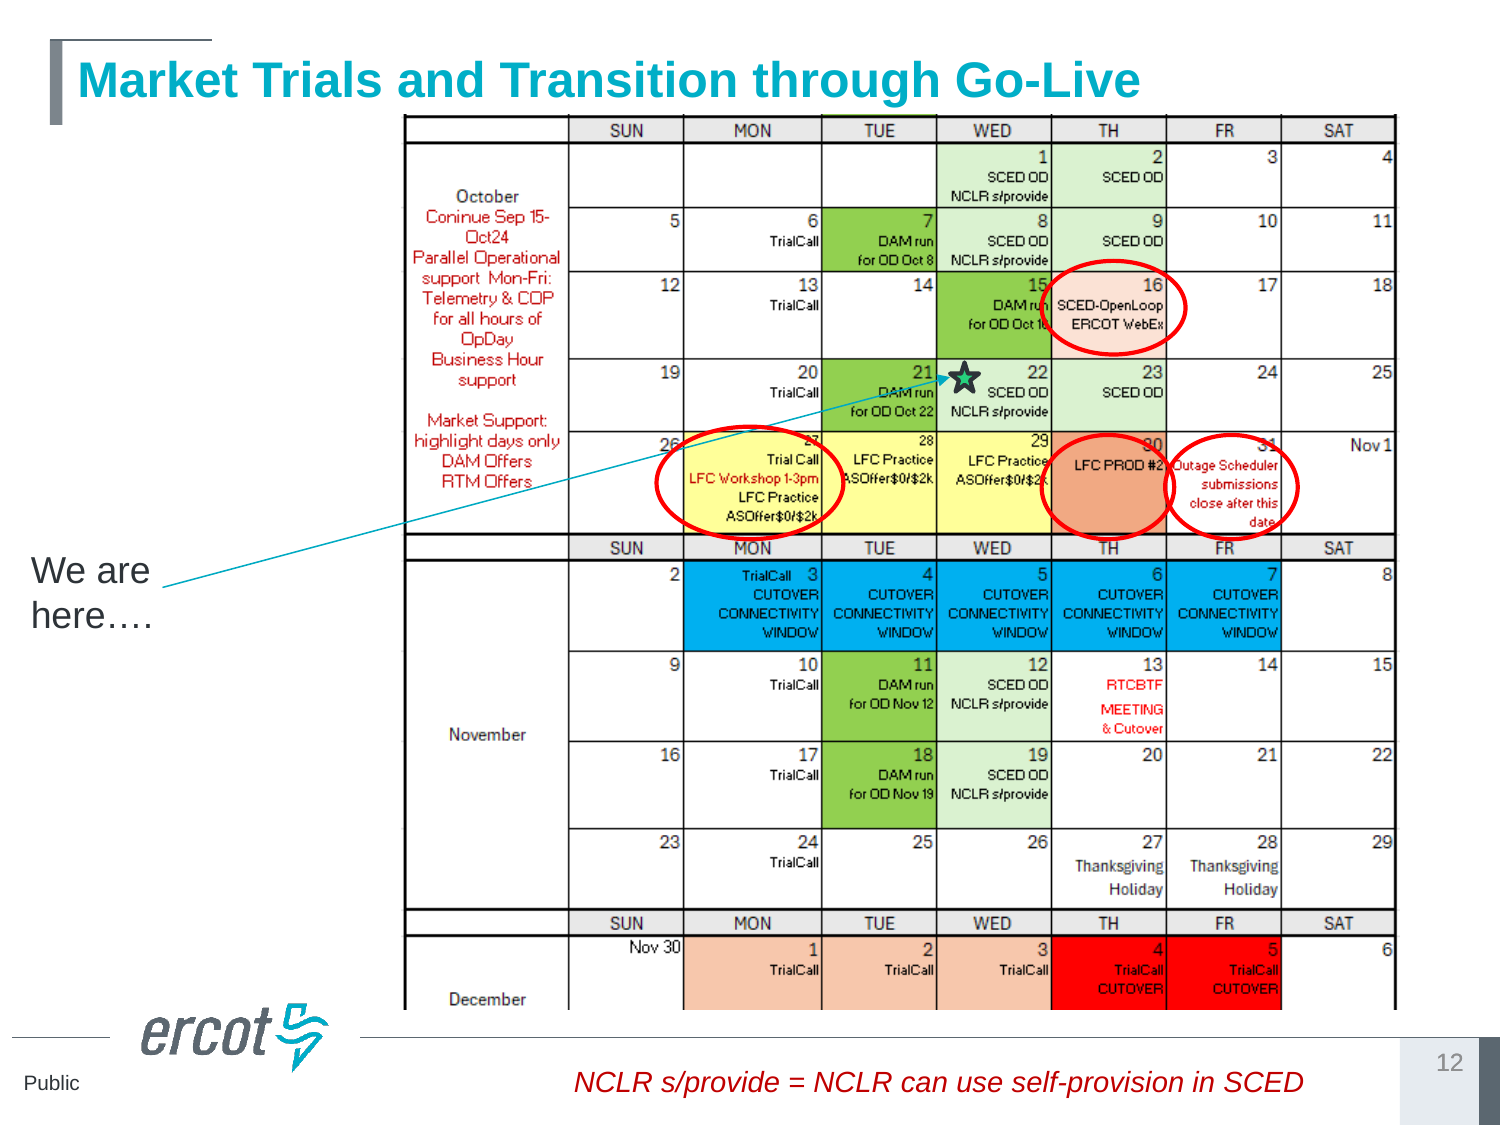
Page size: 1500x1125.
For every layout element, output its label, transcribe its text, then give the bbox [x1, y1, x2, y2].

picture [137, 999, 332, 1075]
text_box NCLR s/provide = NCLR can use self-provision in SCED [558, 1055, 1337, 1106]
text_box We are here…. [16, 539, 252, 644]
picture [401, 114, 1401, 1011]
slide_number 12 [1400, 1037, 1500, 1087]
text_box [162, 373, 951, 588]
title Market Trials and Transition through Go-Live [62, 39, 1450, 134]
